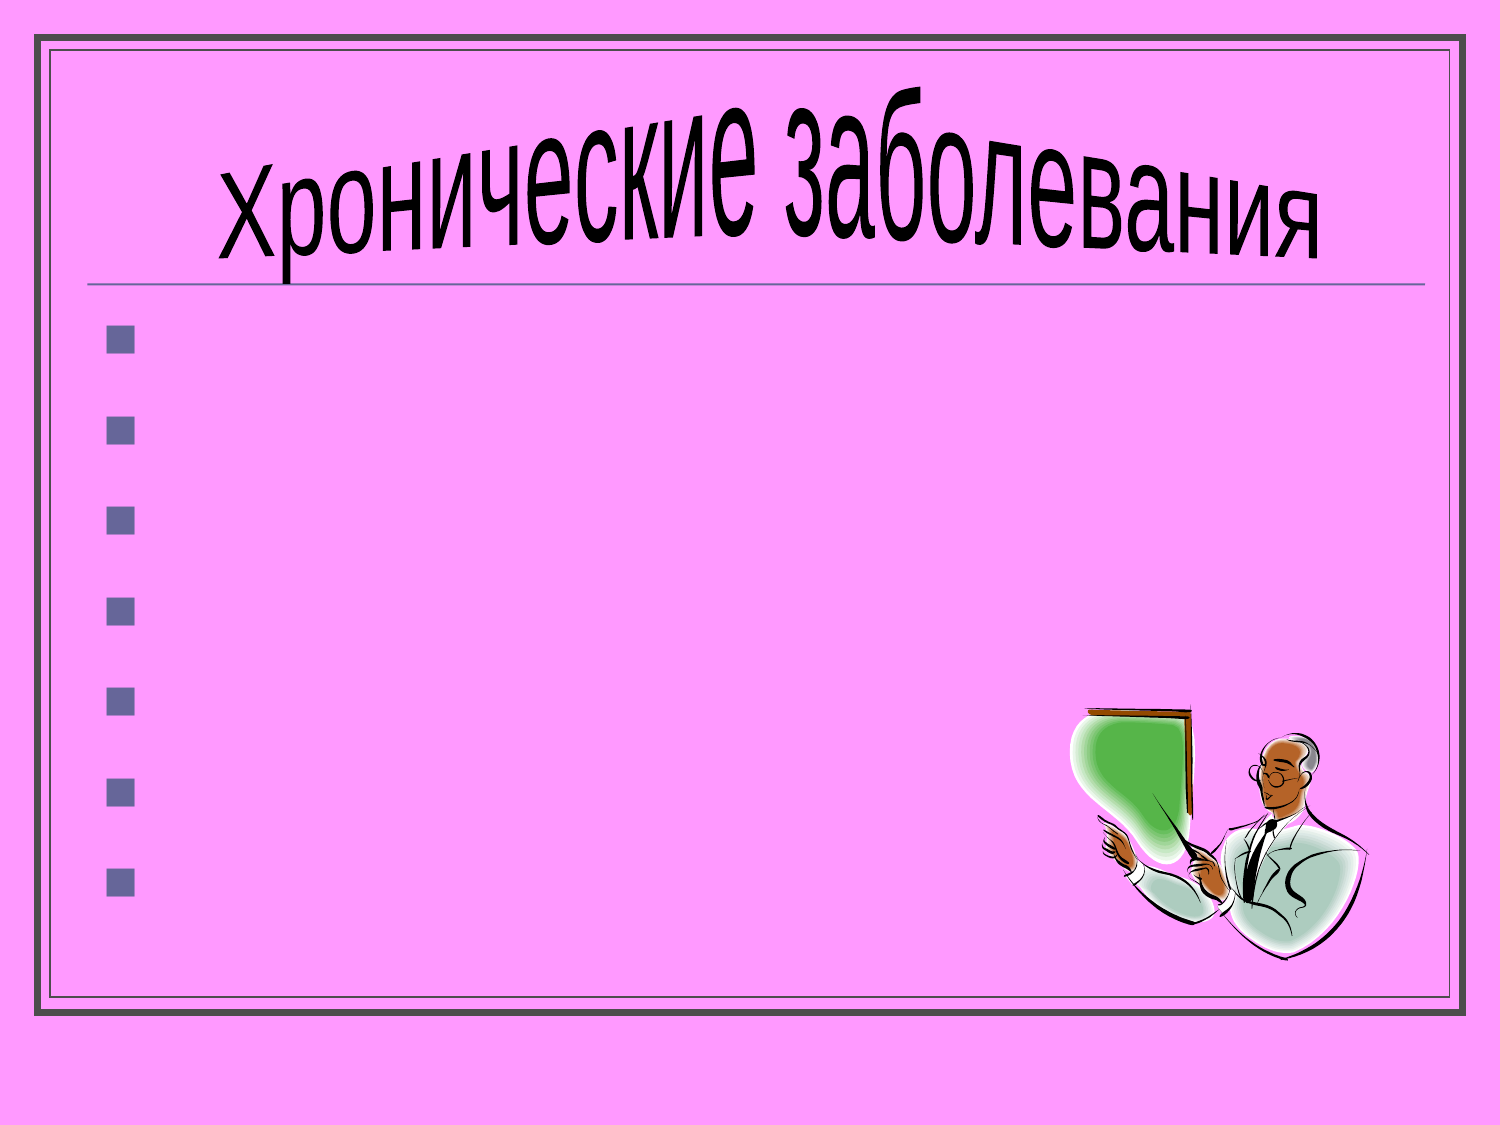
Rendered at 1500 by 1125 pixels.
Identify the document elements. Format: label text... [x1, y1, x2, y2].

list Все органы Нервная система Внутреннее развитие плода Отклонения у новорожденных Аллергия Бронхиальная астма Рак [87, 299, 1426, 963]
picture [1068, 703, 1370, 962]
title [87, 77, 1426, 266]
